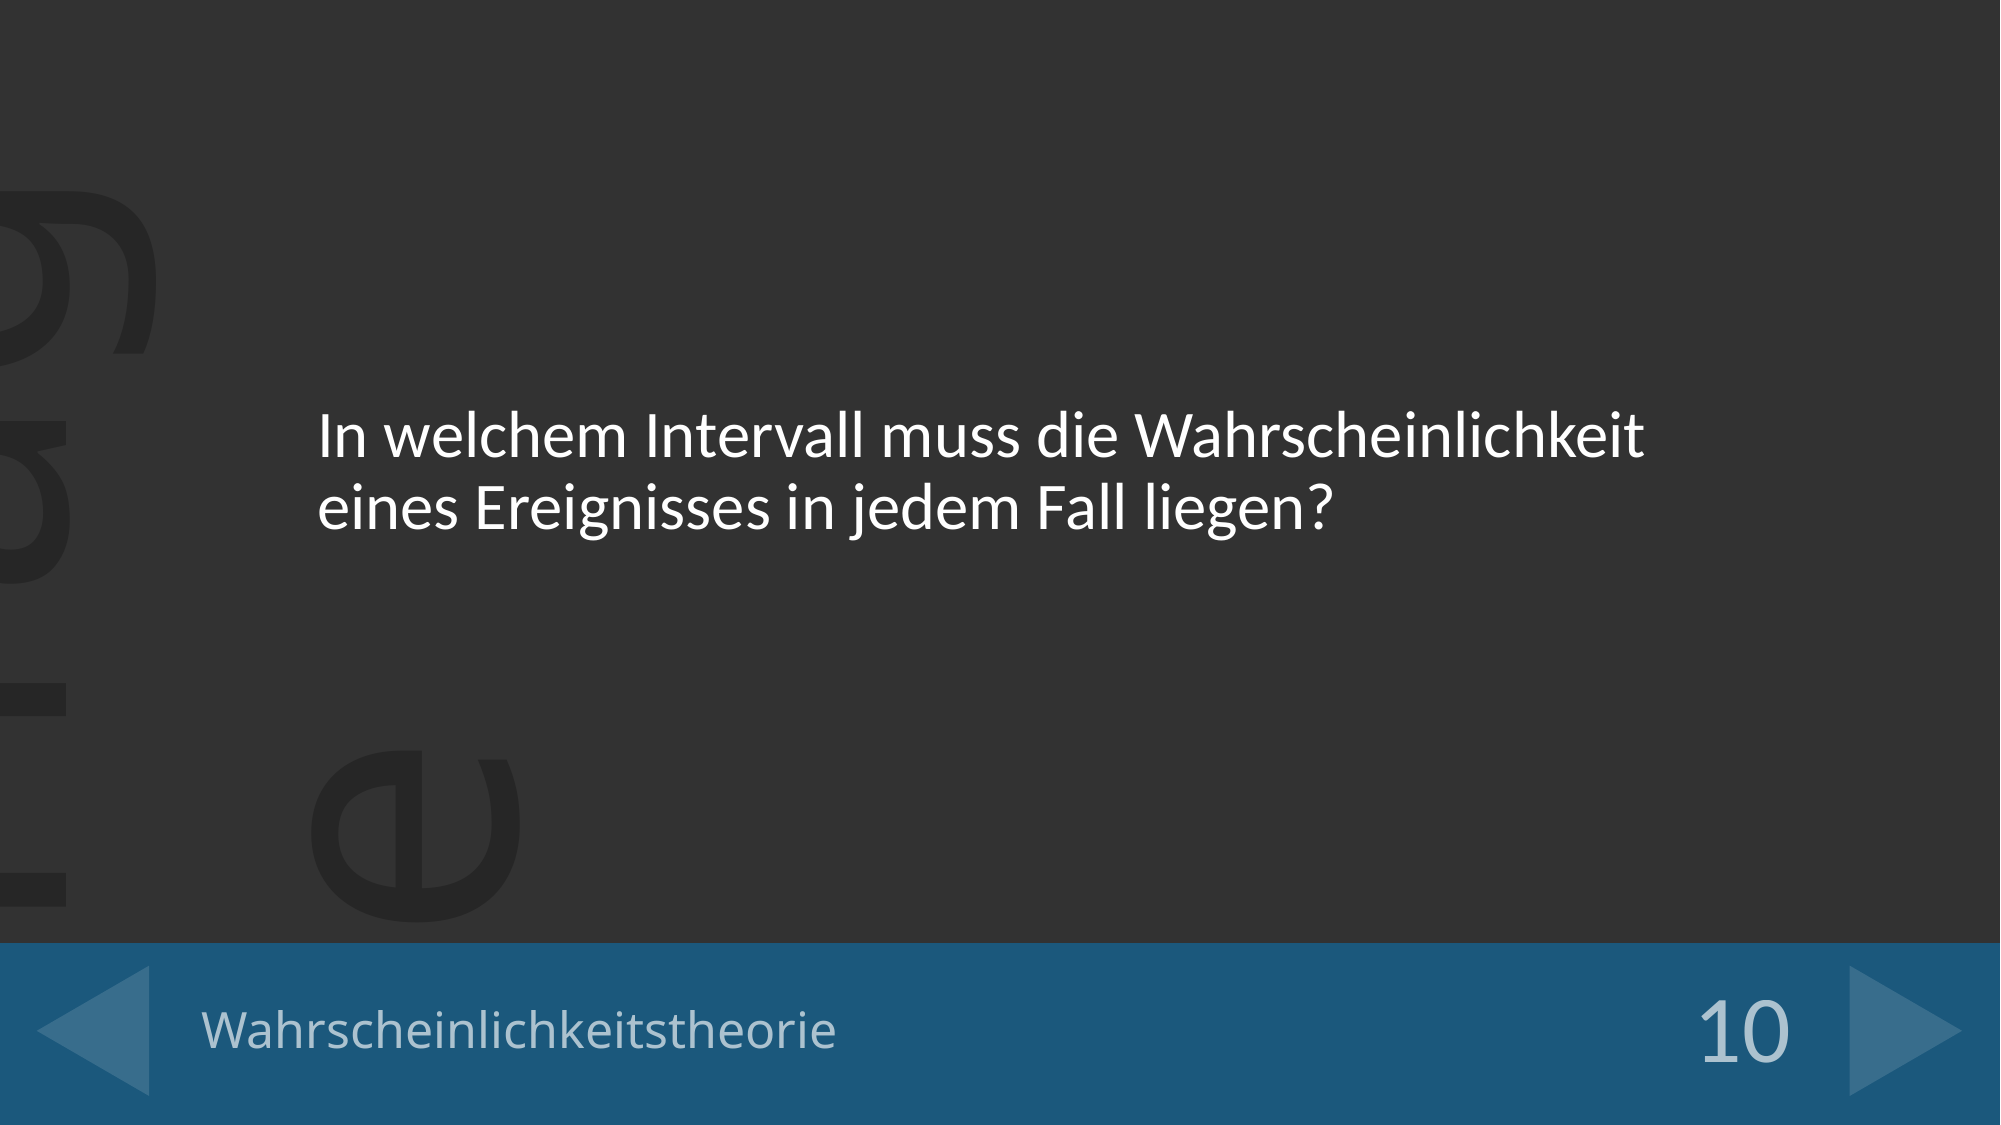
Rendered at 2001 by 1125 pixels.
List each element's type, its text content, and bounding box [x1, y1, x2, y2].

list 10 [1494, 967, 1806, 1097]
list In welchem Intervall muss die Wahrscheinlichkeit eines Ereignisses in jedem Fall liegen? [302, 307, 1760, 636]
title Wahrscheinlichkeitstheorie [185, 967, 1494, 1097]
